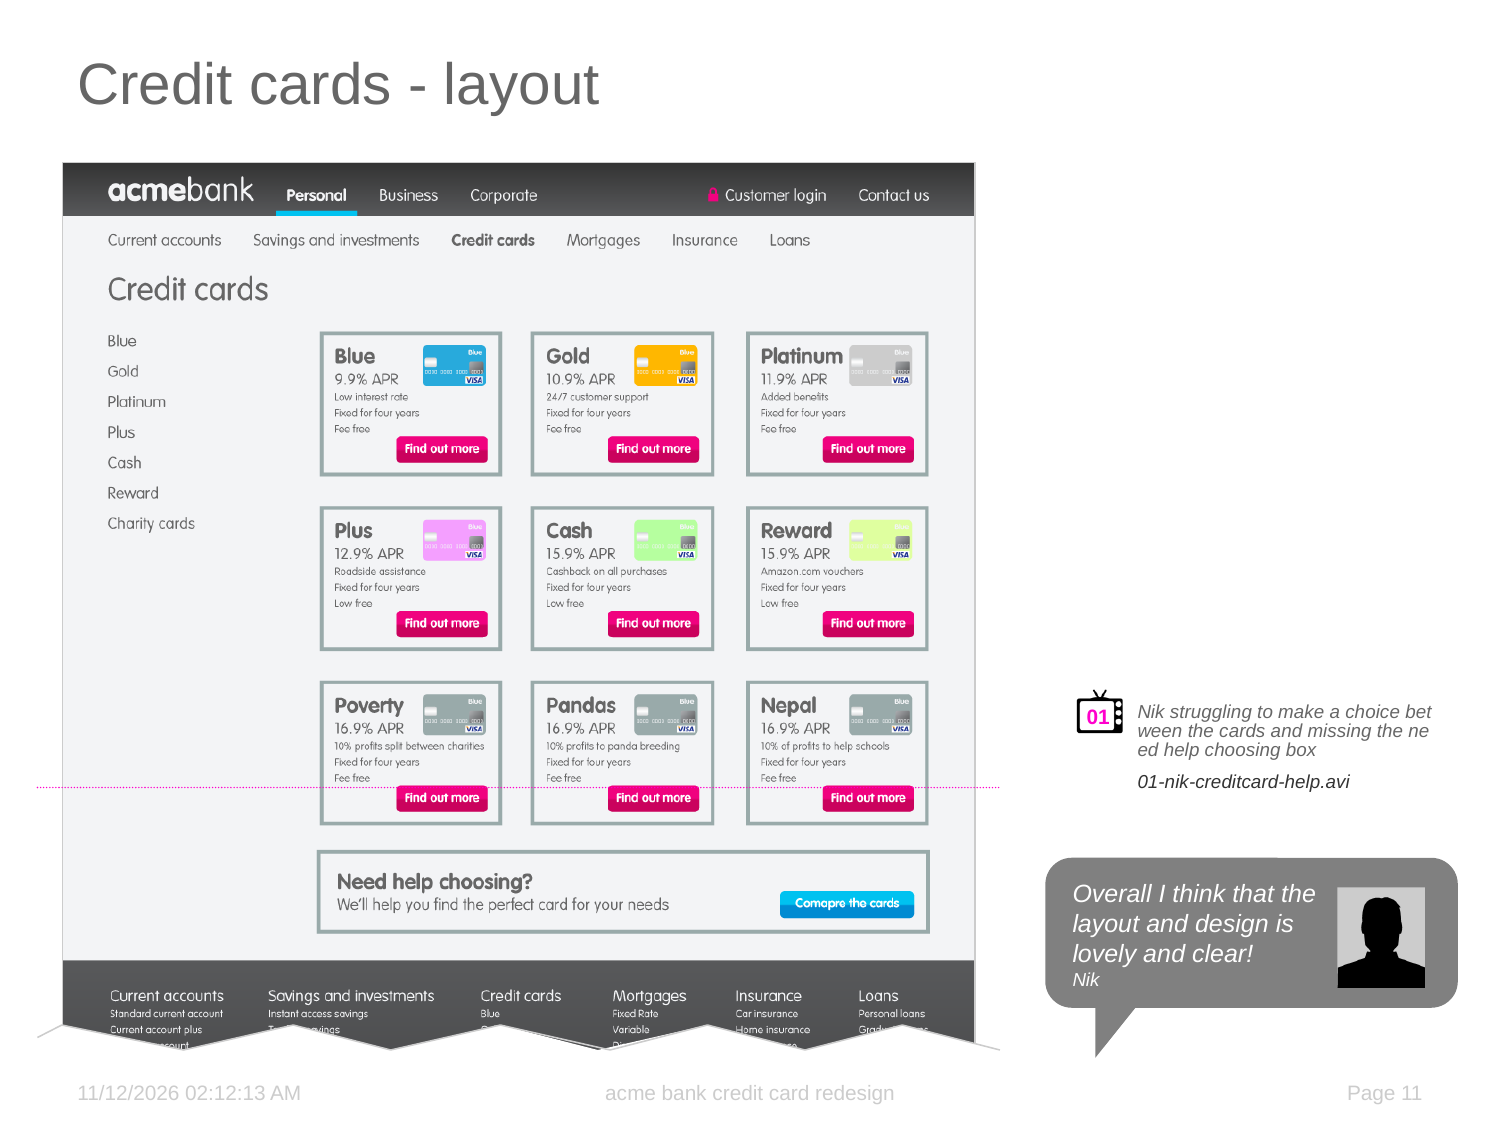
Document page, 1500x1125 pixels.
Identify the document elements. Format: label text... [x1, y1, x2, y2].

picture [62, 162, 976, 1024]
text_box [1074, 687, 1438, 801]
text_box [37, 1024, 1001, 1076]
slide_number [62, 1085, 375, 1113]
picture [1337, 887, 1426, 988]
footer acme bank credit card redesign [425, 1074, 1075, 1113]
slide_number Page 11 [1125, 1074, 1438, 1113]
title Credit cards - layout [62, 37, 1438, 125]
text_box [1045, 857, 1459, 1059]
